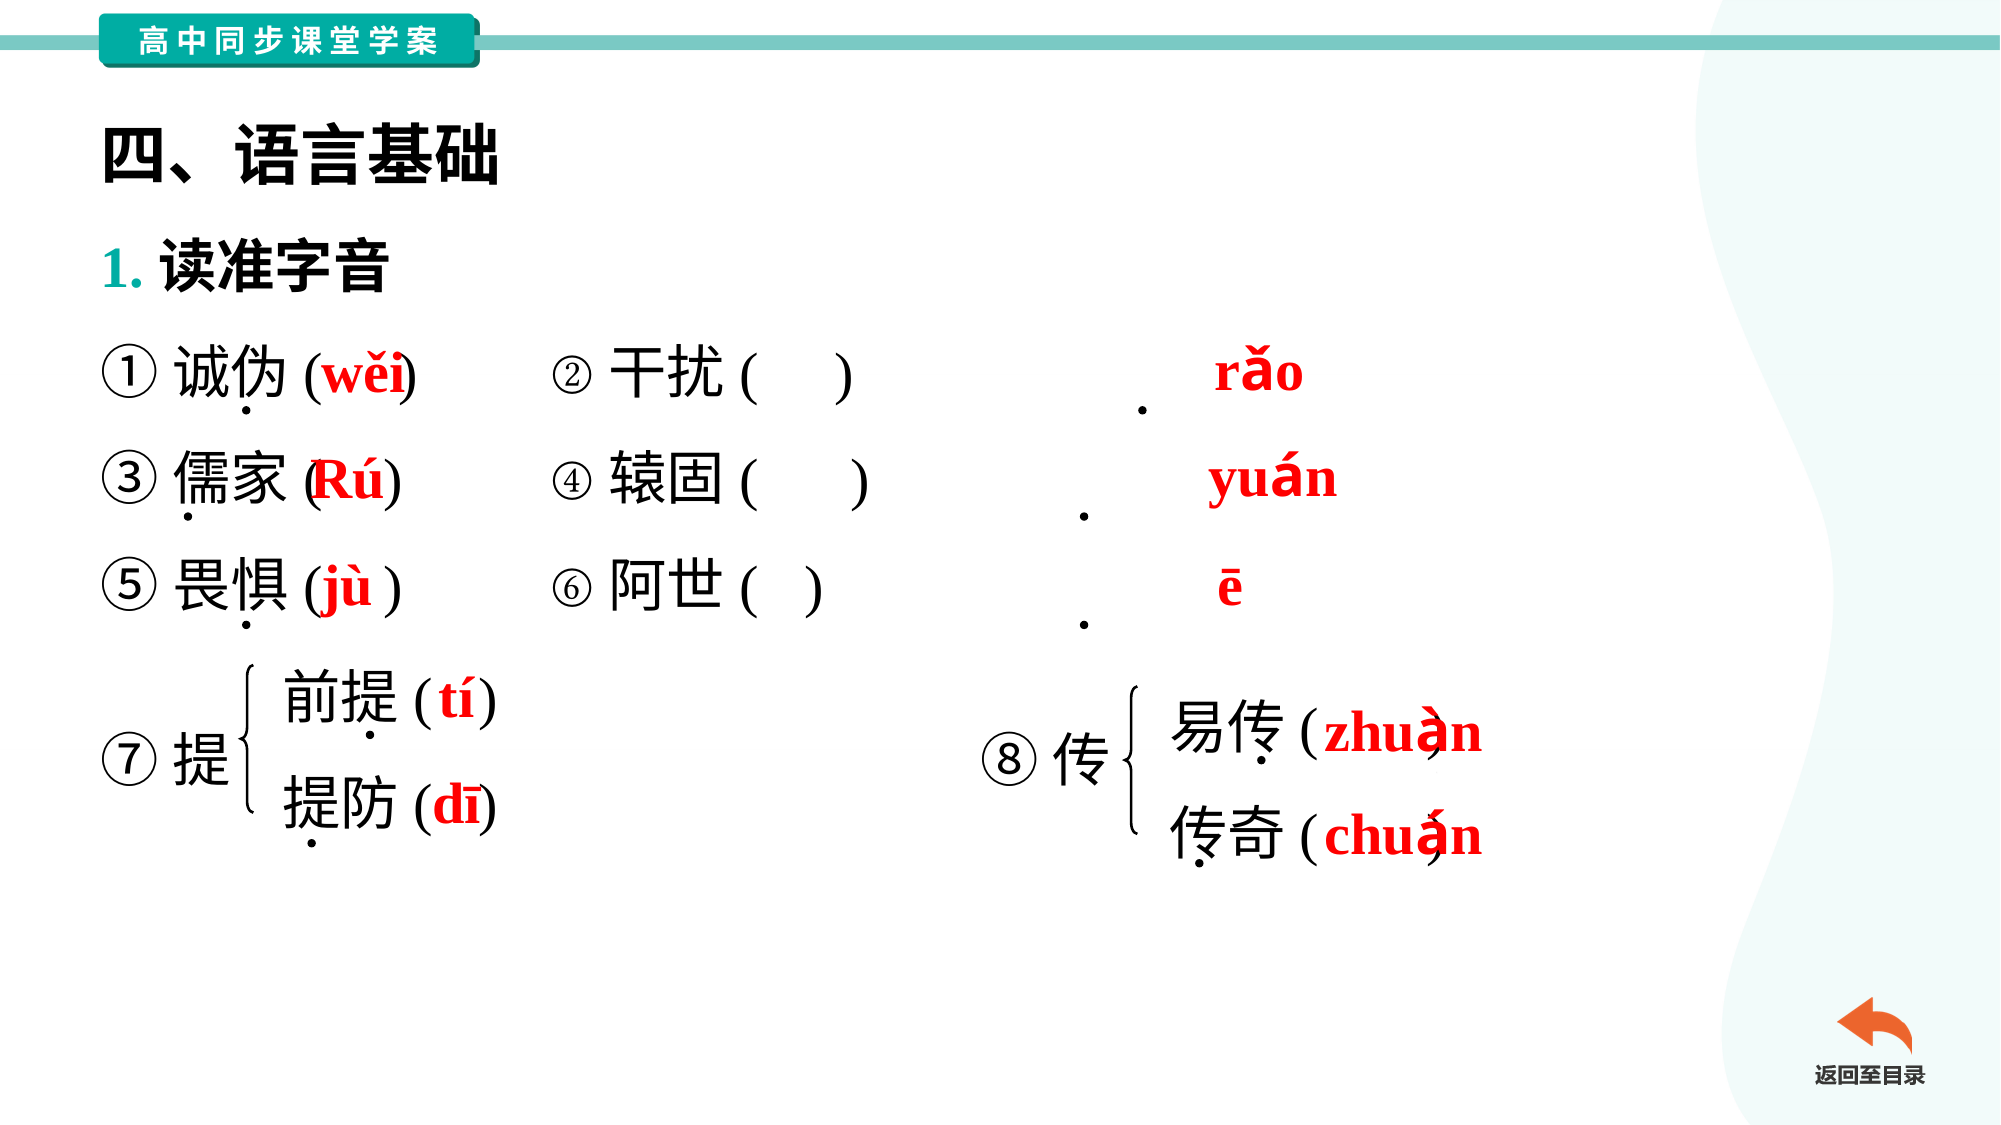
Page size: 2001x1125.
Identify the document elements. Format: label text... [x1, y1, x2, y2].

text_box [1079, 620, 1089, 630]
text_box rǎo [1196, 300, 1324, 403]
text_box wěi [300, 300, 427, 405]
picture [0, 0, 2000, 1125]
text_box jù [300, 512, 395, 617]
text_box 1.读准字音 ①诚伪( ) ②干扰( ) ③儒家( ) ④辕固( ) ⑤畏惧( ) ⑥阿世( ) [100, 192, 1899, 618]
text_box [1257, 755, 1266, 765]
text_box tí [417, 624, 496, 729]
text_box chuán [1306, 764, 1502, 867]
text_box 前提( ) 提防( ) [282, 623, 555, 836]
text_box zhuàn [1306, 661, 1502, 764]
text_box 四、语言基础 [100, 76, 1899, 192]
text_box ⑧传 [980, 686, 1125, 793]
text_box ē [1196, 512, 1265, 617]
text_box dī [411, 730, 503, 836]
text_box [1123, 685, 1138, 835]
text_box yuán [1190, 406, 1357, 509]
text_box [307, 839, 316, 848]
text_box [365, 730, 375, 740]
text_box [242, 406, 251, 415]
text_box [1138, 406, 1147, 415]
text_box ⑦提 [100, 686, 245, 793]
text_box Rú [289, 406, 407, 511]
text_box [183, 512, 193, 521]
text_box 易传( ) 传奇( ) [1169, 653, 1559, 867]
text_box [1079, 512, 1089, 521]
text_box [242, 620, 251, 630]
text_box [1195, 859, 1204, 868]
text_box [239, 664, 254, 814]
